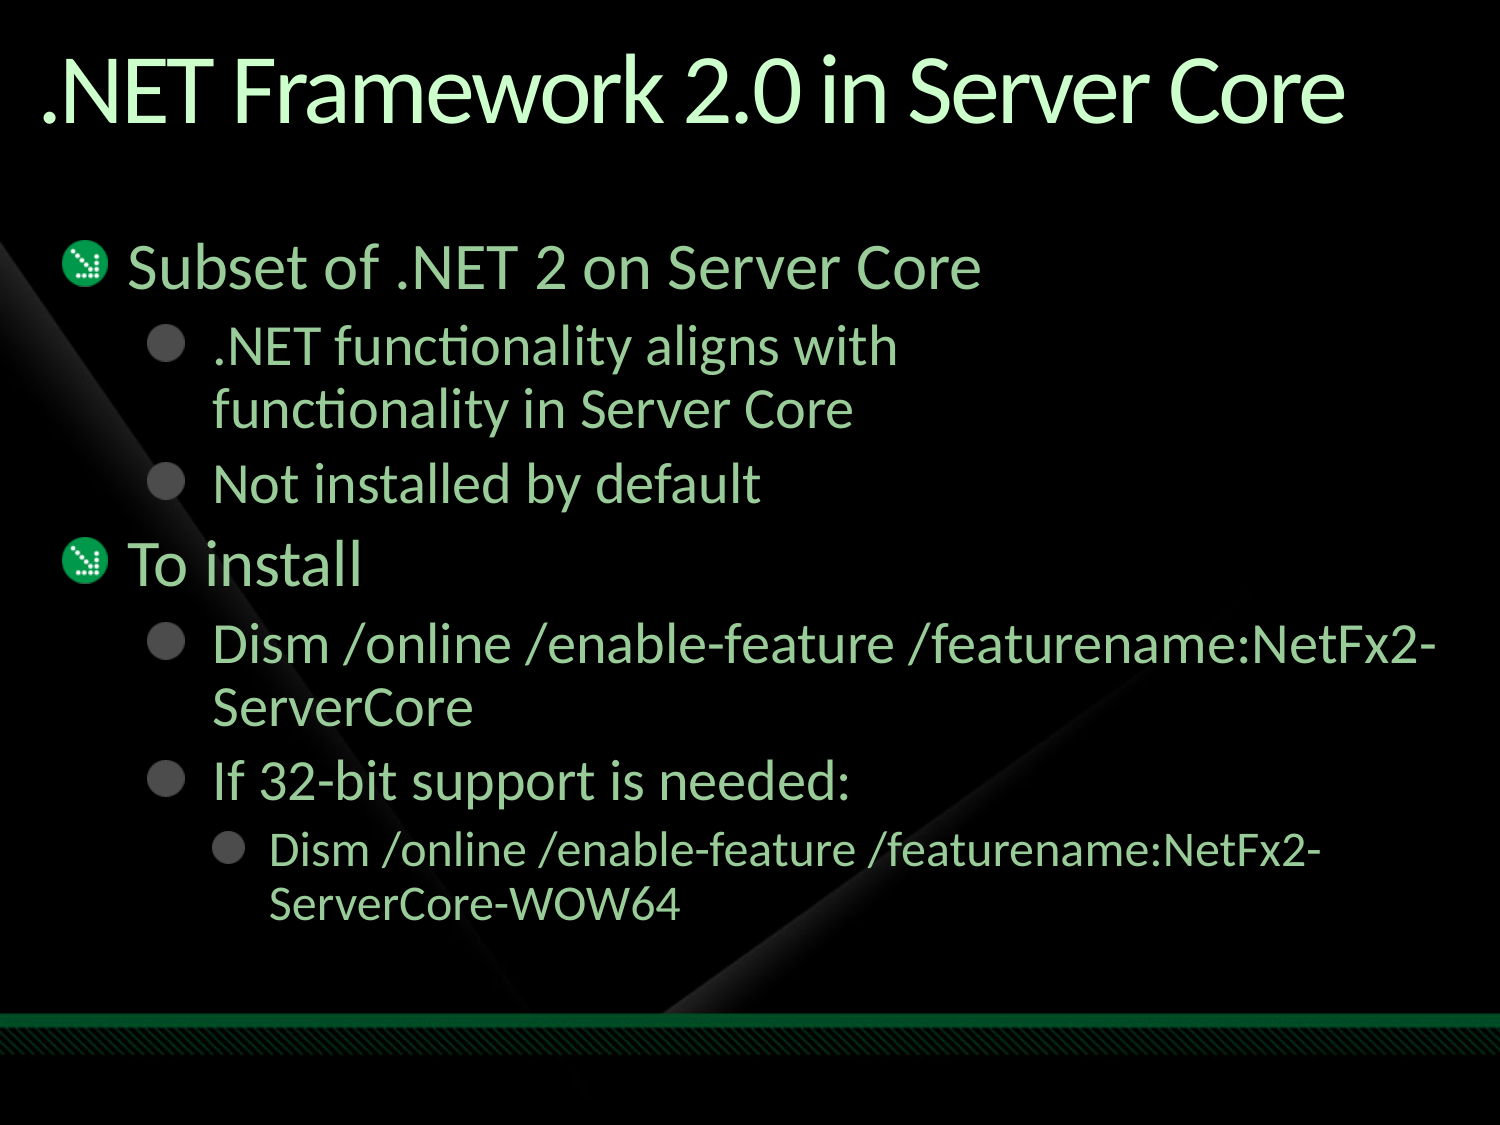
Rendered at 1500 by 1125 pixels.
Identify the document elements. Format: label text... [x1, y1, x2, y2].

list Subset of .NET 2 on Server Core .NET functionality aligns with functionality in Server Core Not installed by default To install Dism /online /enable-feature /featurename:NetFx2-ServerCore If 32-bit support is needed: Dism /online /enable-feature /featurename:NetFx2-ServerCore-WOW64 [62, 231, 1438, 980]
title .NET Framework 2.0 in Server Core [37, 37, 1475, 256]
picture [0, 0, 1500, 1125]
